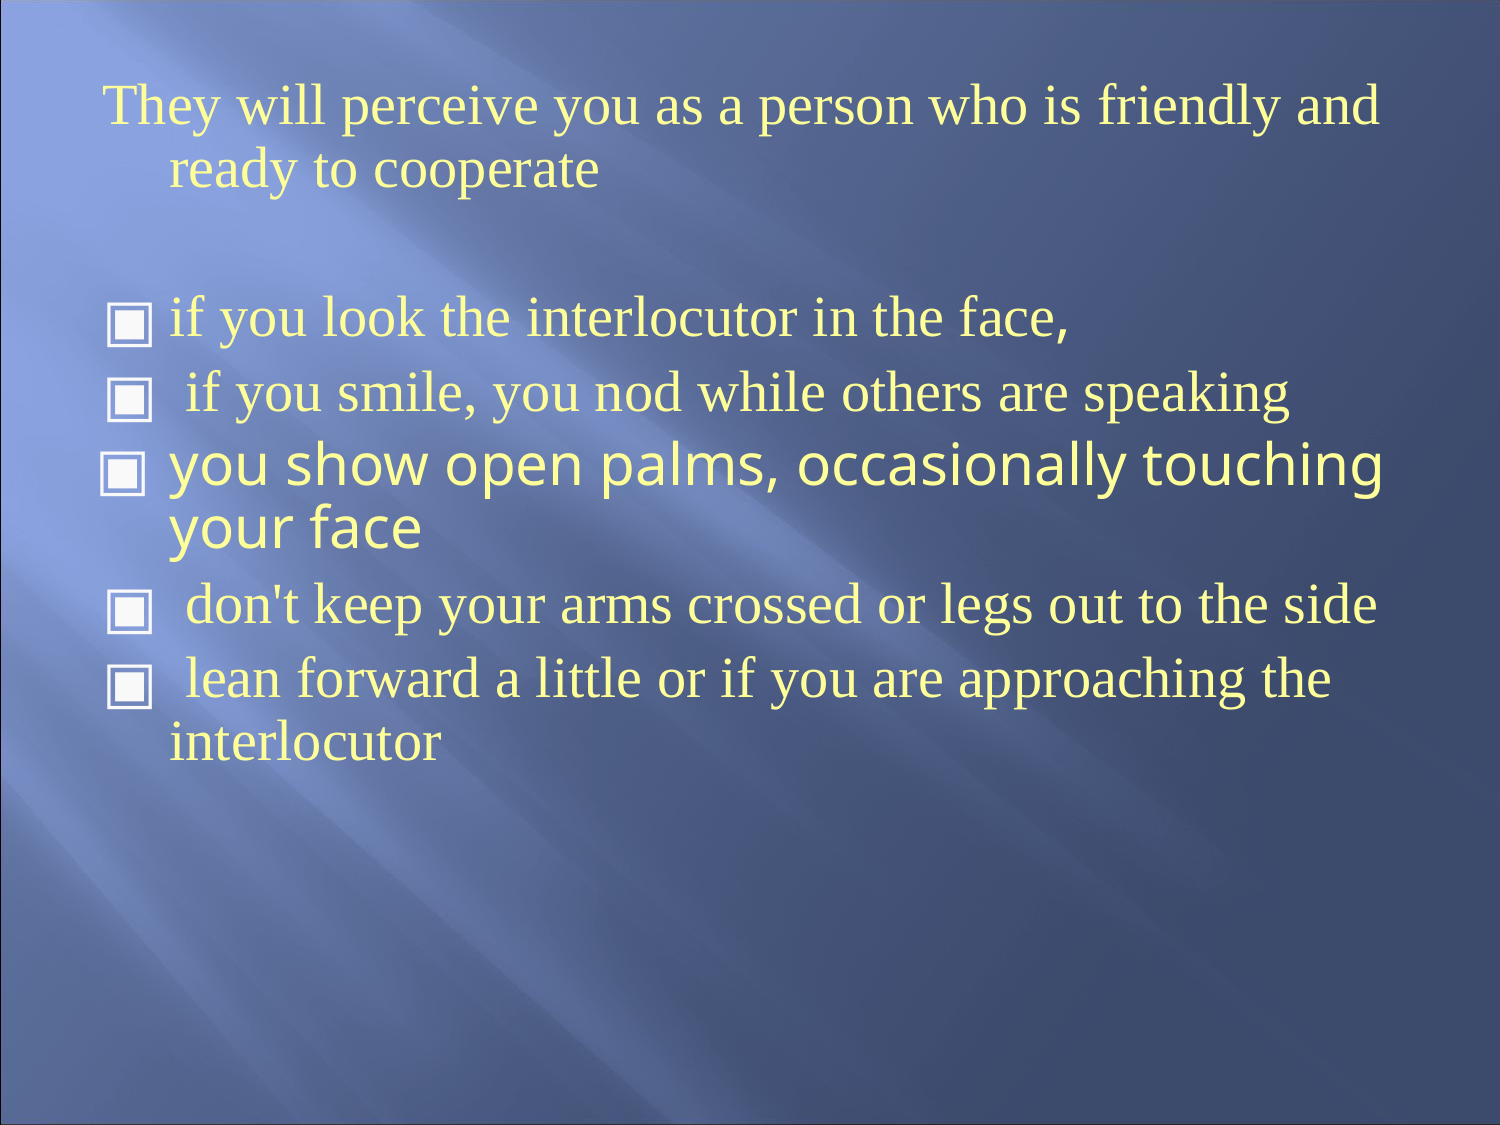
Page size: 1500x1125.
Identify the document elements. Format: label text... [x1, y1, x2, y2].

list They will perceive you as a person who is friendly and ready to cooperate if you look the interlocutor in the face, if you smile, you nod while others are speaking you show open palms, occasionally touching your face don't keep your arms crossed or legs out to the side lean forward a little or if you are approaching the interlocutor [64, 66, 1415, 929]
picture [0, 0, 1500, 1125]
